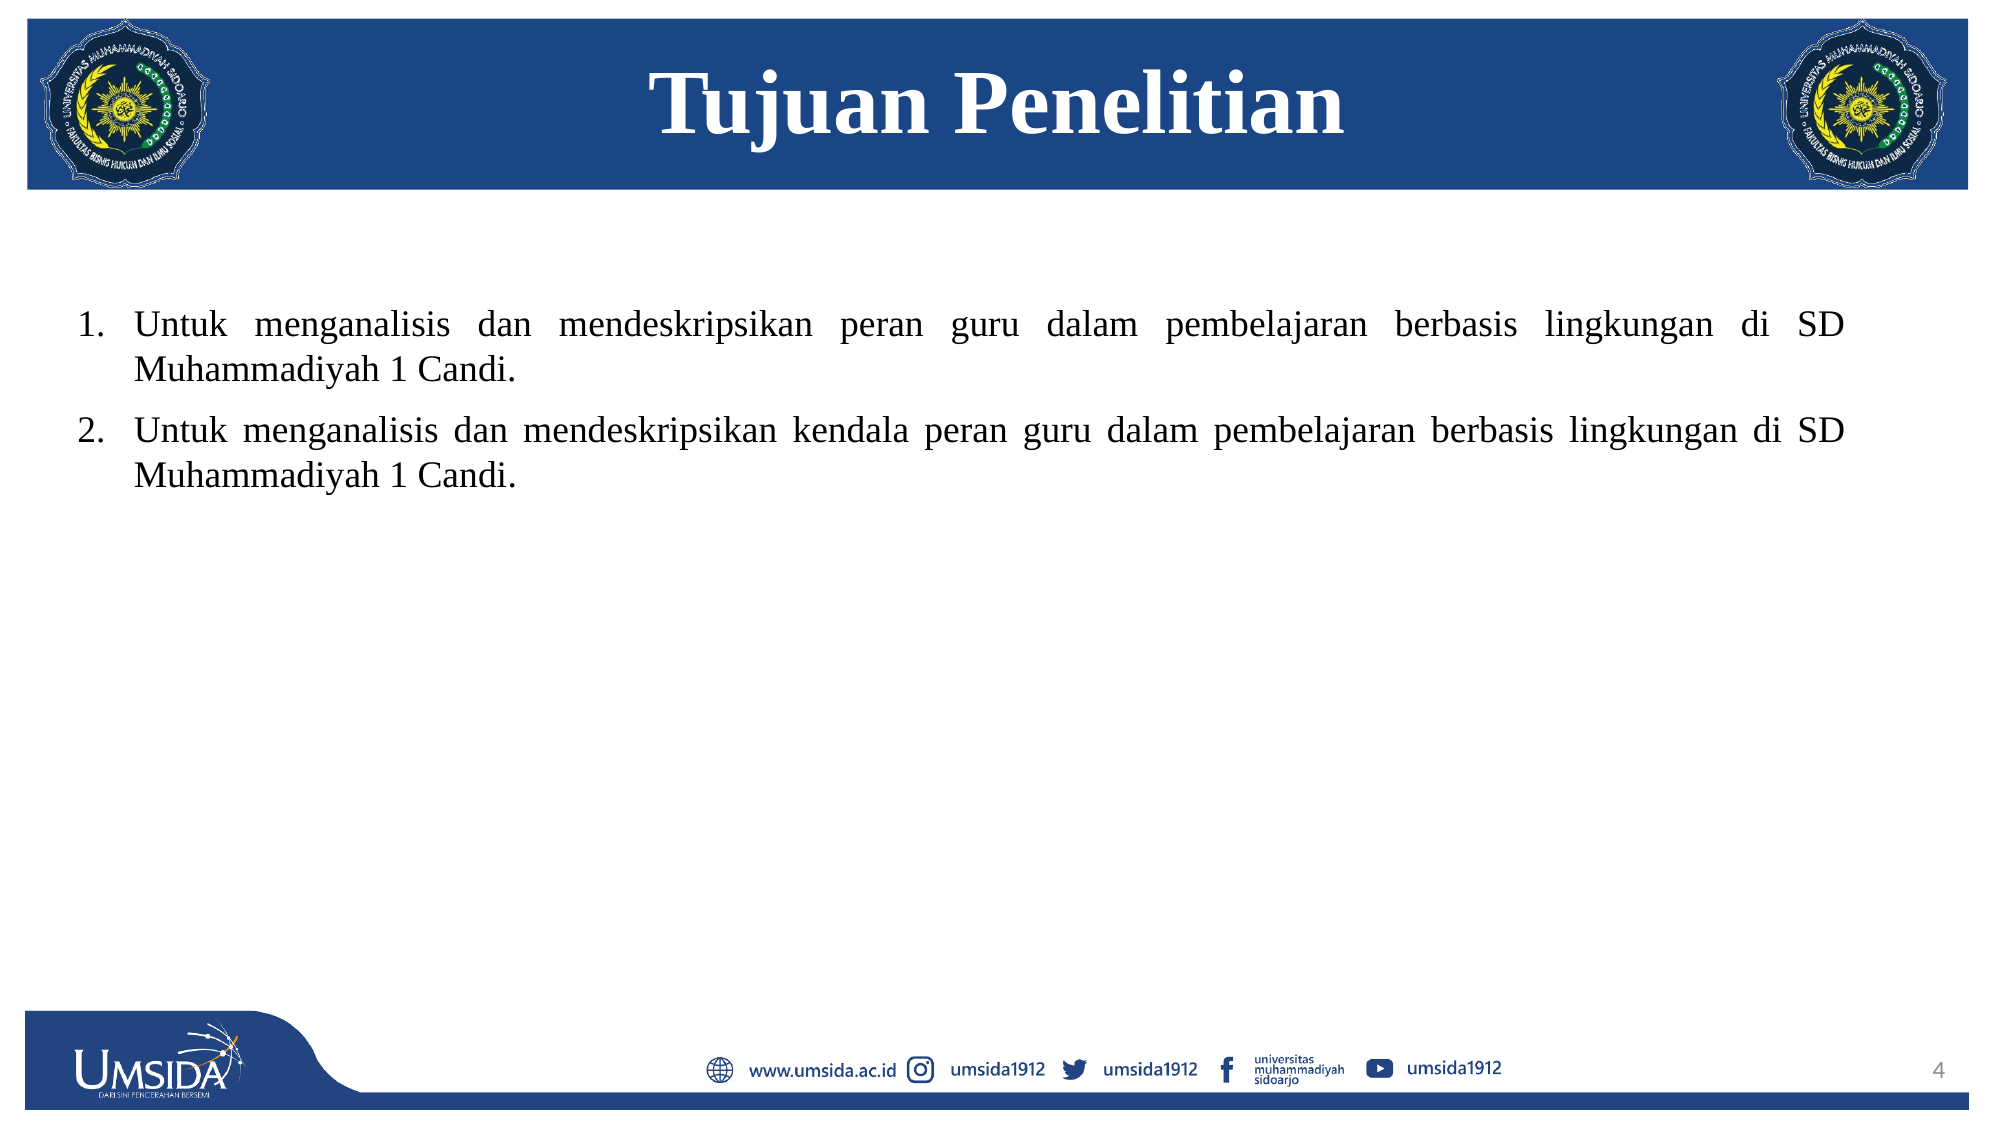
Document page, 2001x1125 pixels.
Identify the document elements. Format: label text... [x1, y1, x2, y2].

list Untuk menganalisis dan mendeskripsikan peran guru dalam pembelajaran berbasis lingkungan di SD Muhammadiyah 1 Candi. Untuk menganalisis dan mendeskripsikan kendala peran guru dalam pembelajaran berbasis lingkungan di SD Muhammadiyah 1 Candi. [62, 291, 1863, 938]
picture [25, 16, 1969, 1110]
title Tujuan Penelitian [27, 18, 1969, 190]
